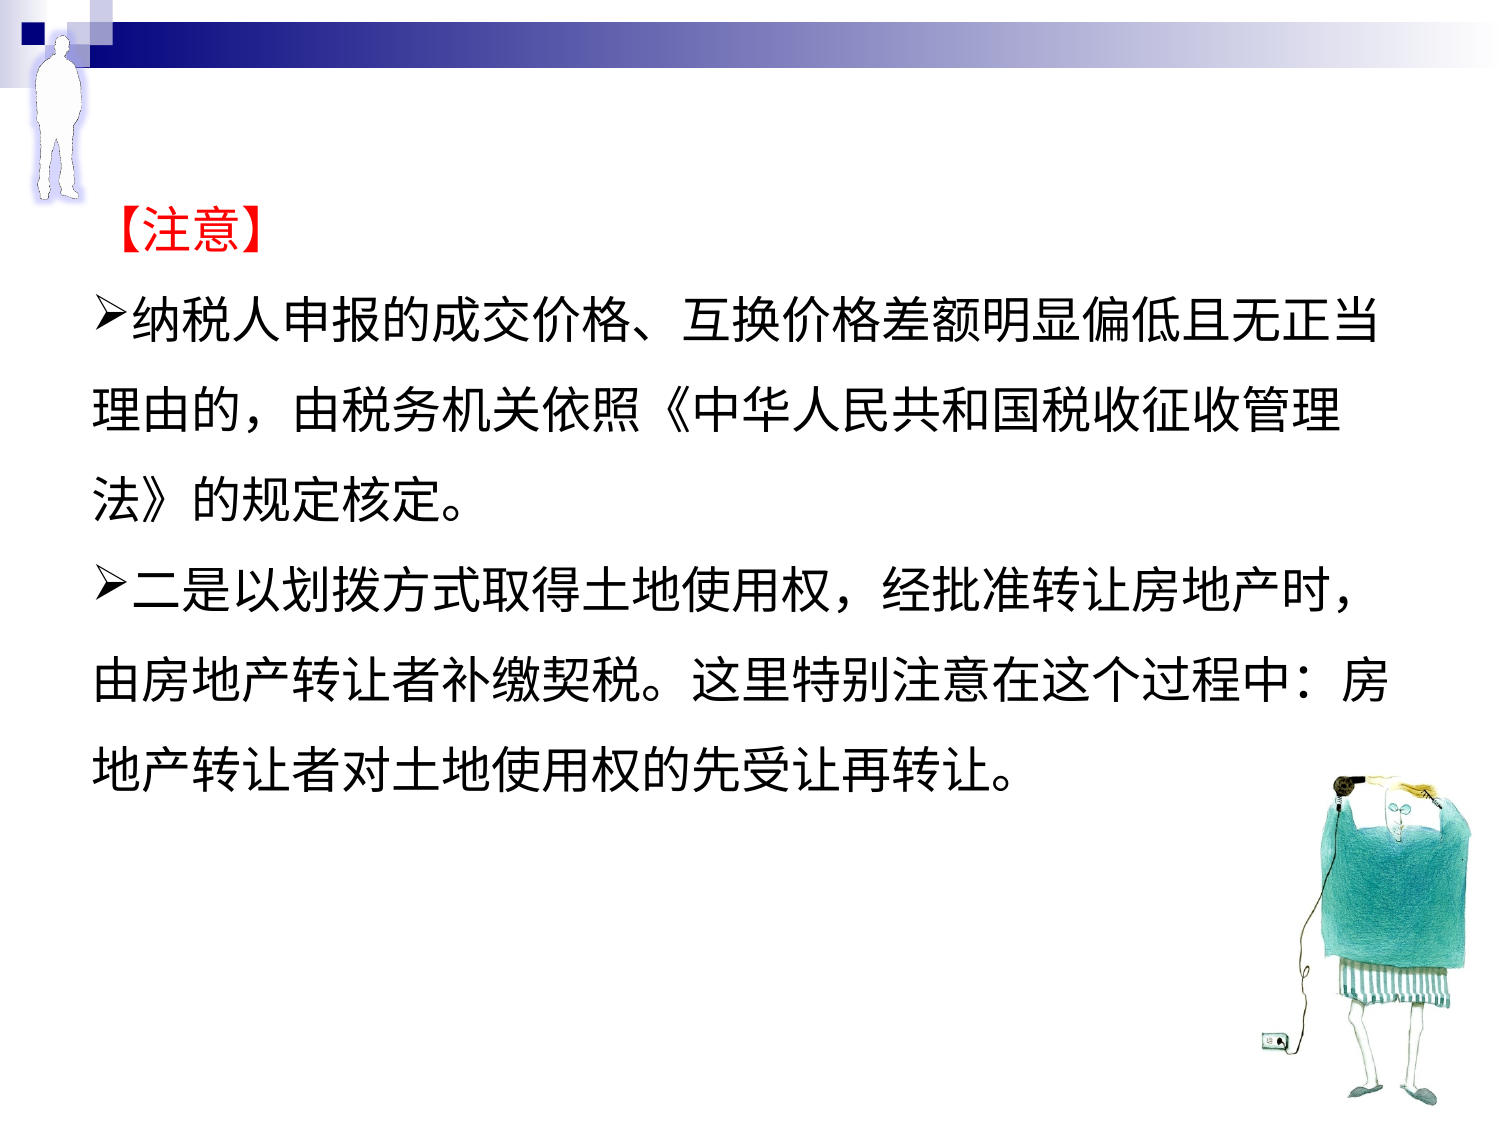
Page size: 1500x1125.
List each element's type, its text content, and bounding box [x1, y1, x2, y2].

picture [1254, 753, 1477, 1117]
text_box 【注意】 纳税人申报的成交价格、互换价格差额明显偏低且无正当理由的，由税务机关依照《中华人民共和国税收征收管理法》的规定核定。 二是以划拨方式取得土地使用权，经批准转让房地产时，由房地产转让者补缴契税。这里特别注意在这个过程中：房地产转让者对土地使用权的先受让再转让。 [76, 160, 1424, 806]
picture [35, 35, 82, 200]
